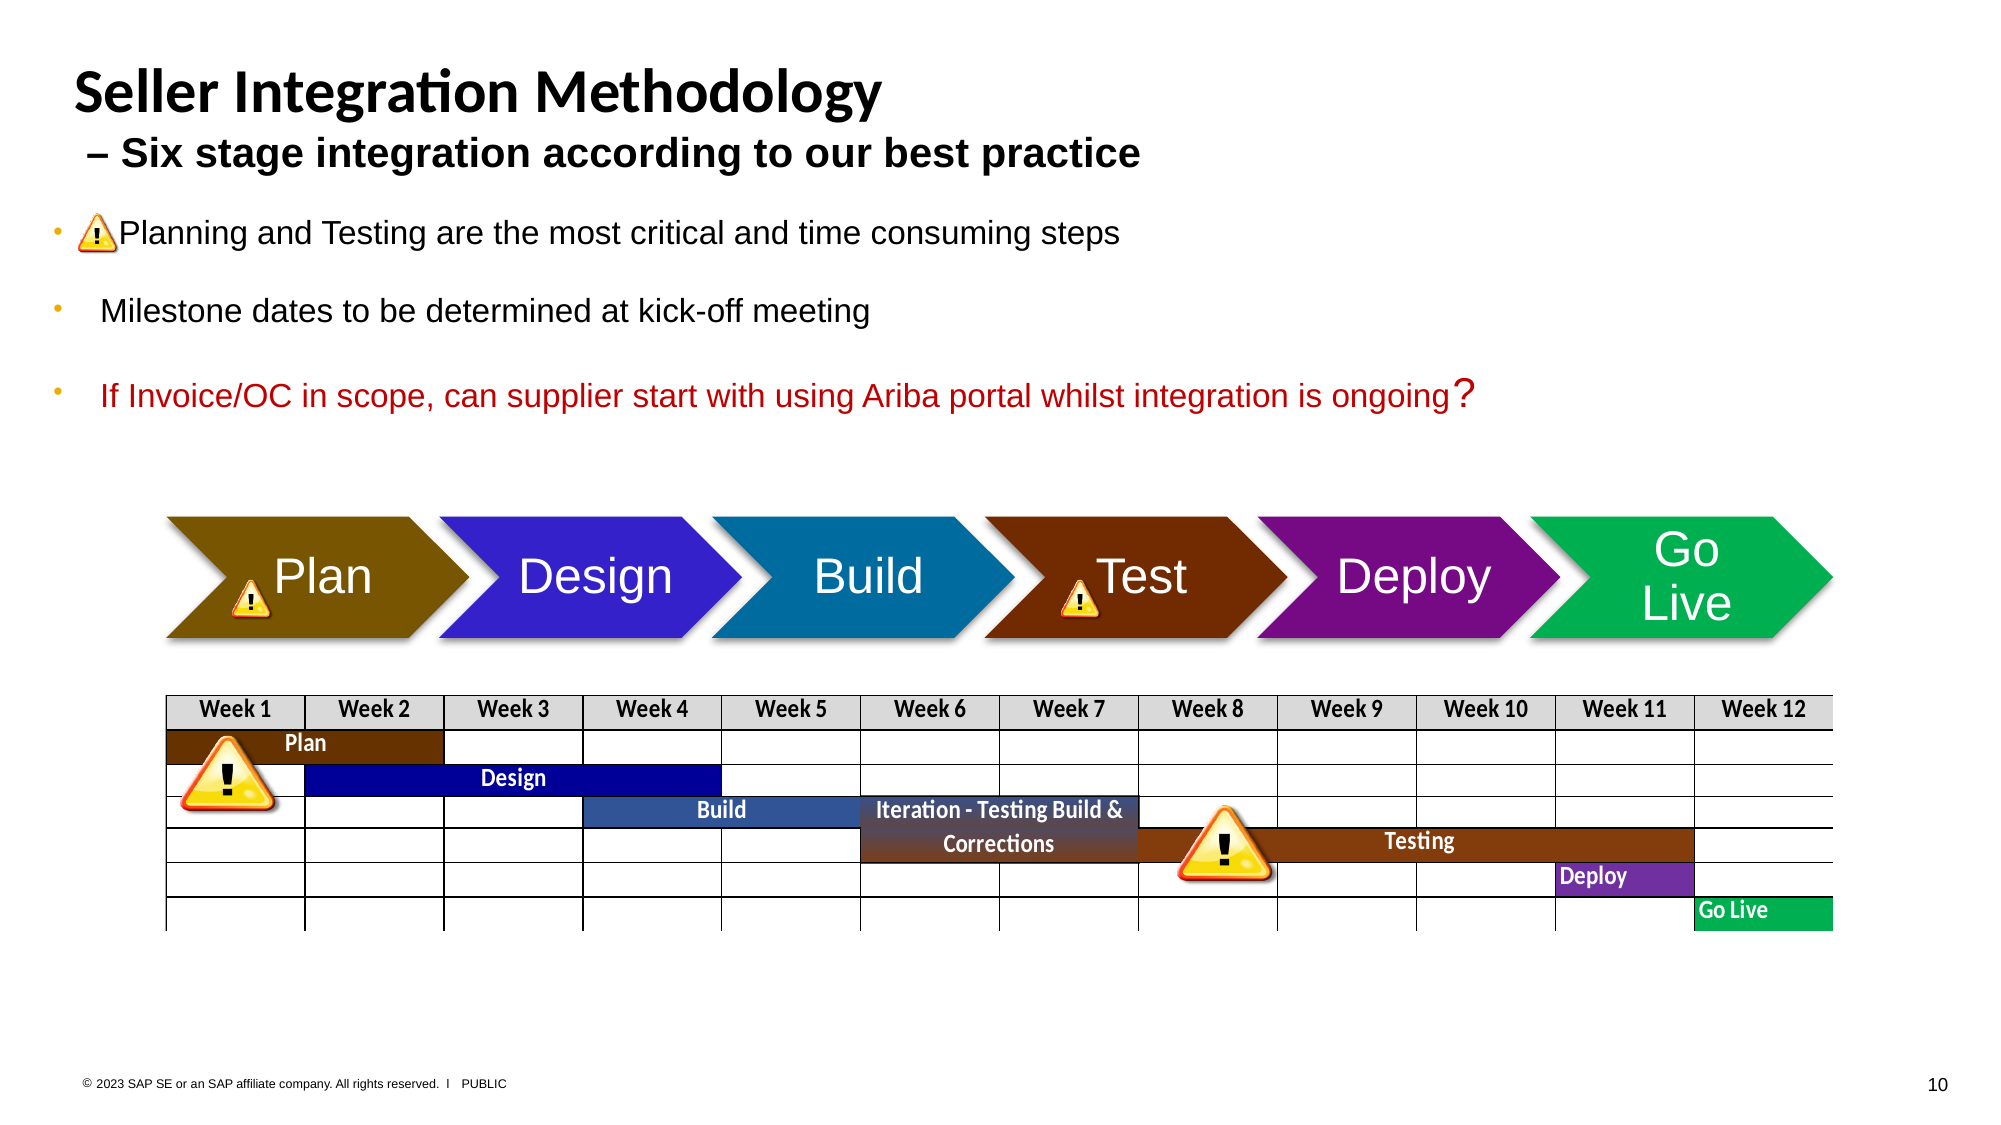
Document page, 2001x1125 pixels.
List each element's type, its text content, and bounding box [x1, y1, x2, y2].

picture [172, 730, 285, 822]
list Planning and Testing are the most critical and time consuming steps Milestone dates to be determined at kick-off meeting If Invoice/OC in scope, can supplier start with using Ariba portal whilst integration is ongoing? [53, 211, 1947, 481]
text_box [165, 486, 1835, 668]
picture [1169, 801, 1282, 893]
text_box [165, 694, 1835, 933]
picture [74, 211, 121, 257]
title Seller Integration Methodology – Six stage integration according to our best practice [74, 50, 1909, 177]
picture [228, 576, 274, 623]
picture [1056, 576, 1103, 623]
